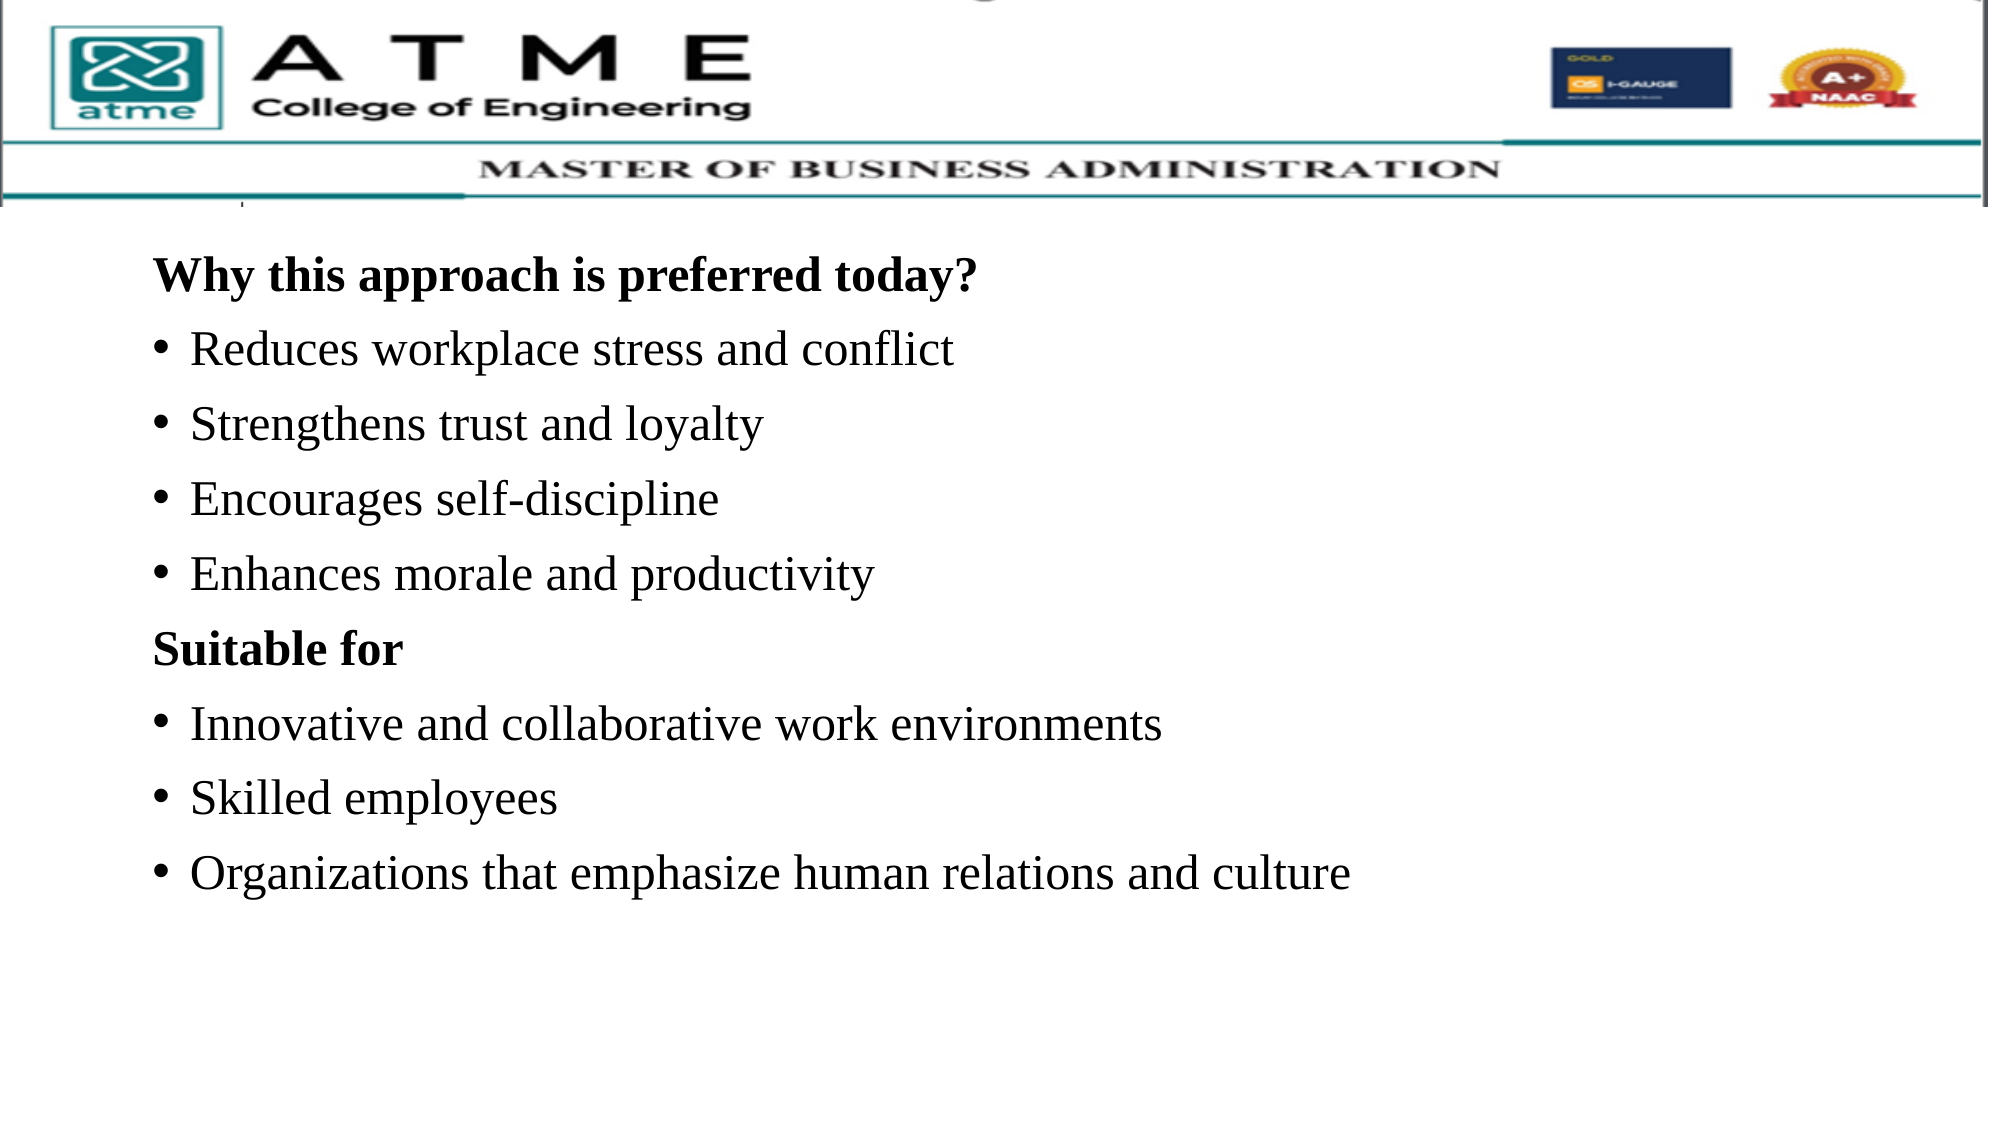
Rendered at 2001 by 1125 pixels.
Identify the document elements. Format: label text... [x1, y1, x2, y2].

list Why this approach is preferred today? Reduces workplace stress and conflict Strengthens trust and loyalty Encourages self-discipline Enhances morale and productivity Suitable for Innovative and collaborative work environments Skilled employees Organizations that emphasize human relations and culture [137, 240, 1863, 1014]
picture [0, 0, 1988, 207]
